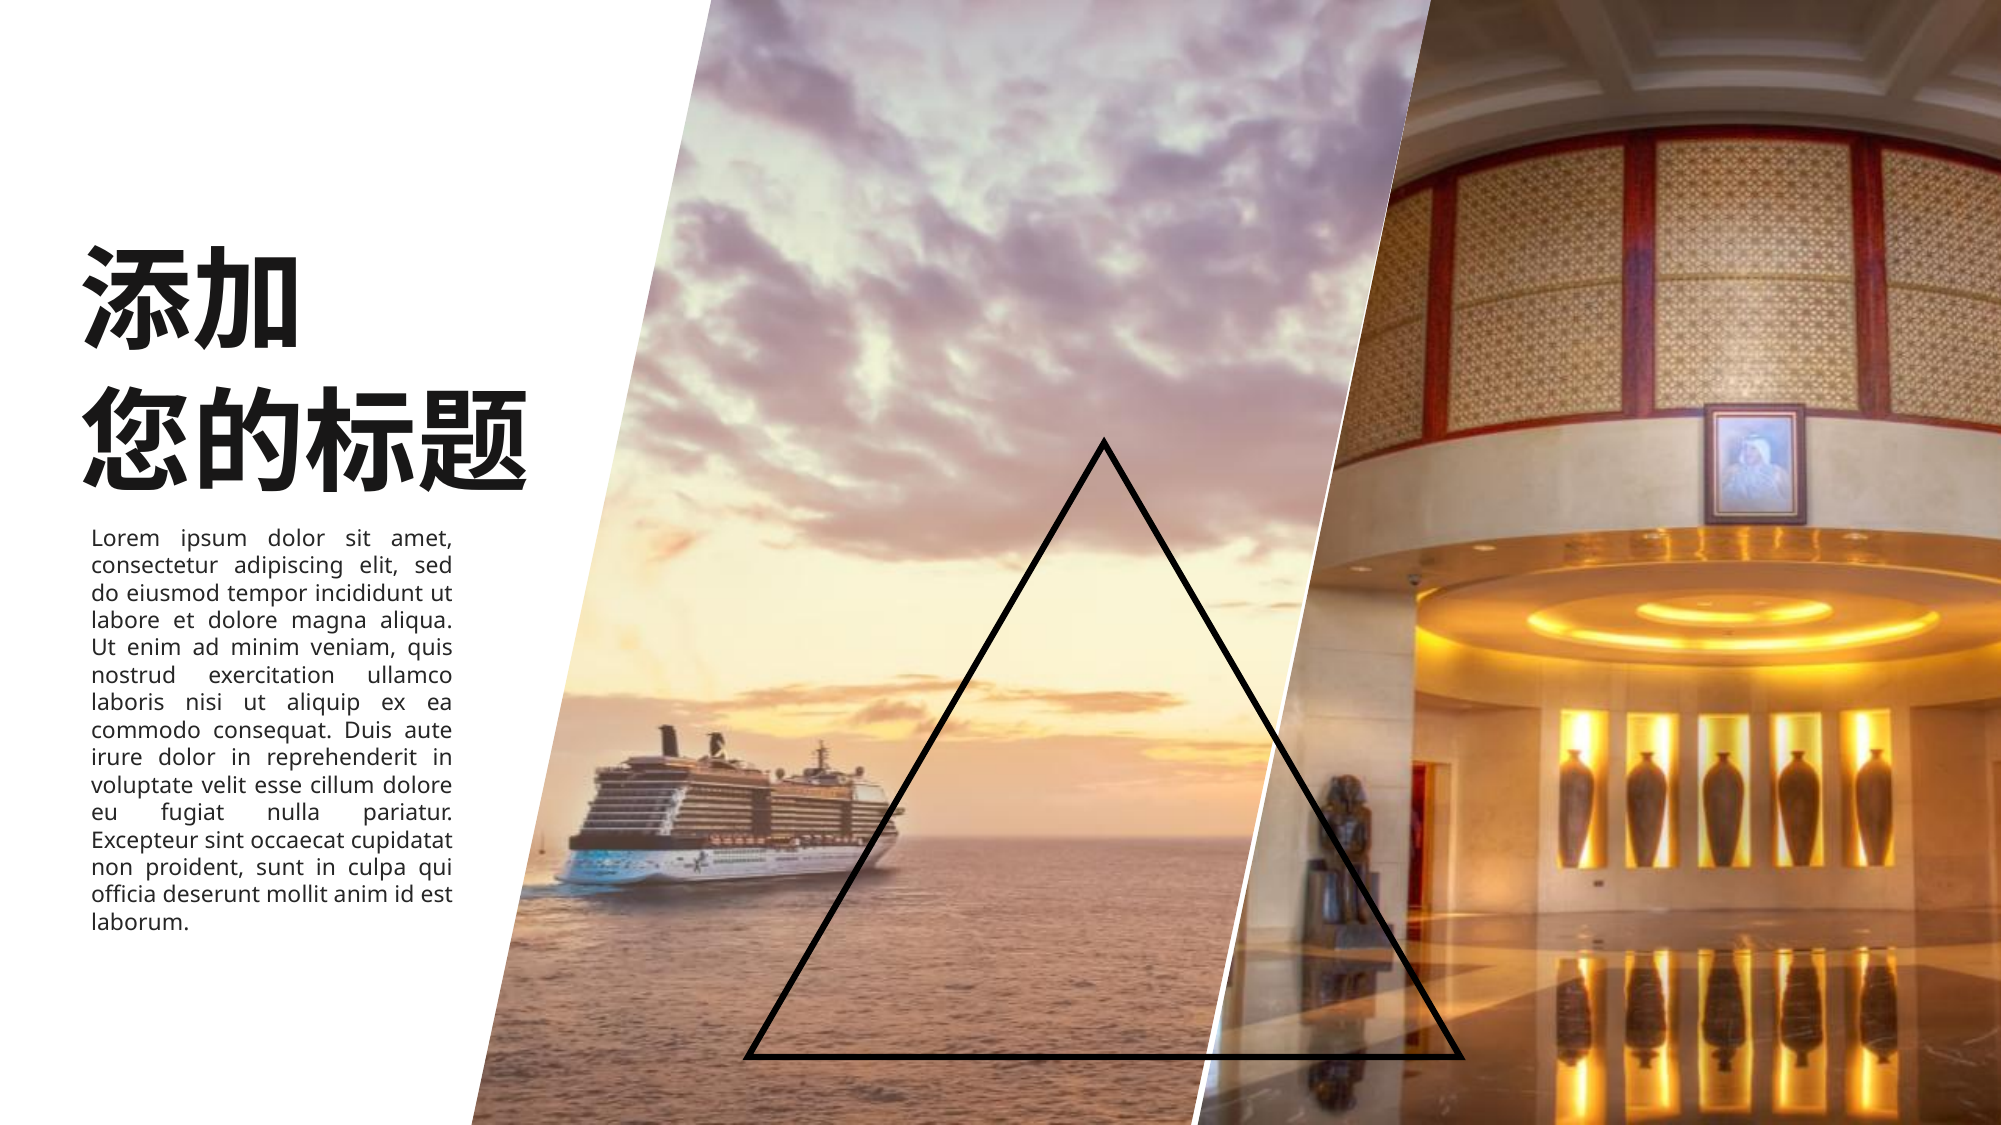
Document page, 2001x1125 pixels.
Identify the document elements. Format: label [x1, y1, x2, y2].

text_box [64, 235, 820, 976]
picture [471, 0, 2001, 1125]
